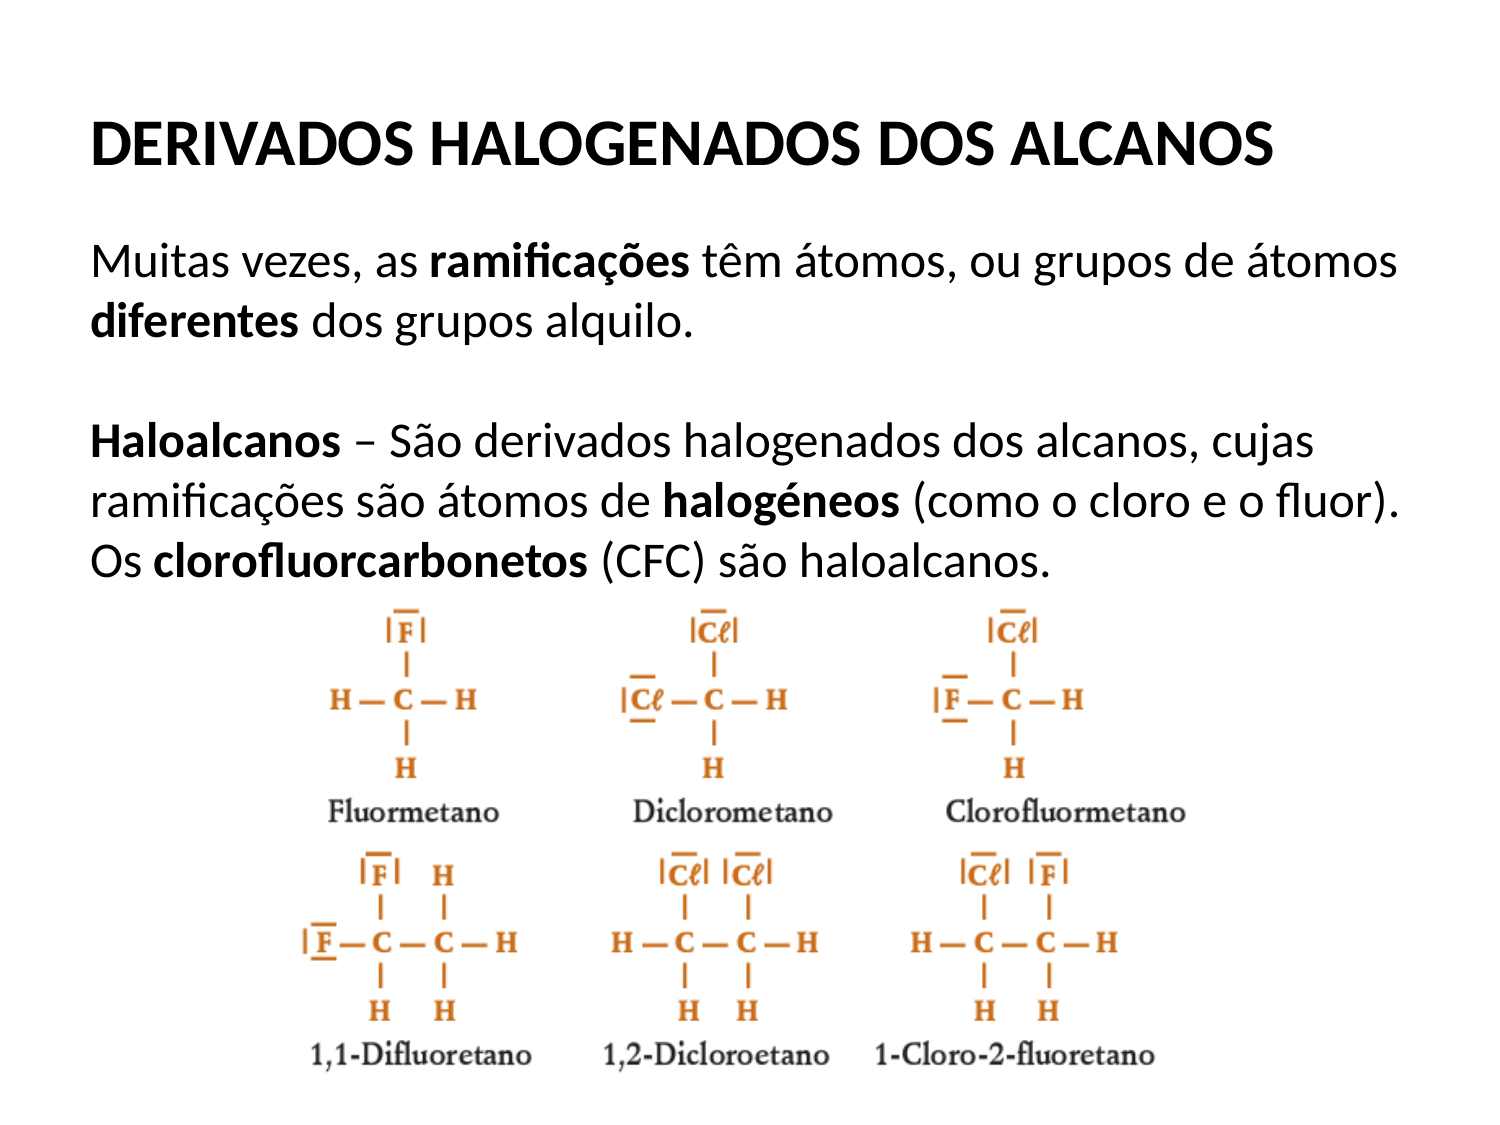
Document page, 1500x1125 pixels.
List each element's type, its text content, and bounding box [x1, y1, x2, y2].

picture [300, 585, 1200, 1083]
list Muitas vezes, as ramificações têm átomos, ou grupos de átomos diferentes dos grupos alquilo. Haloalcanos – São derivados halogenados dos alcanos, cujas ramificações são átomos de halogéneos (como o cloro e o fluor). Os clorofluorcarbonetos (CFC) são haloalcanos. [75, 219, 1425, 963]
title DERIVADOS HALOGENADOS DOS ALCANOS [75, 45, 1425, 219]
